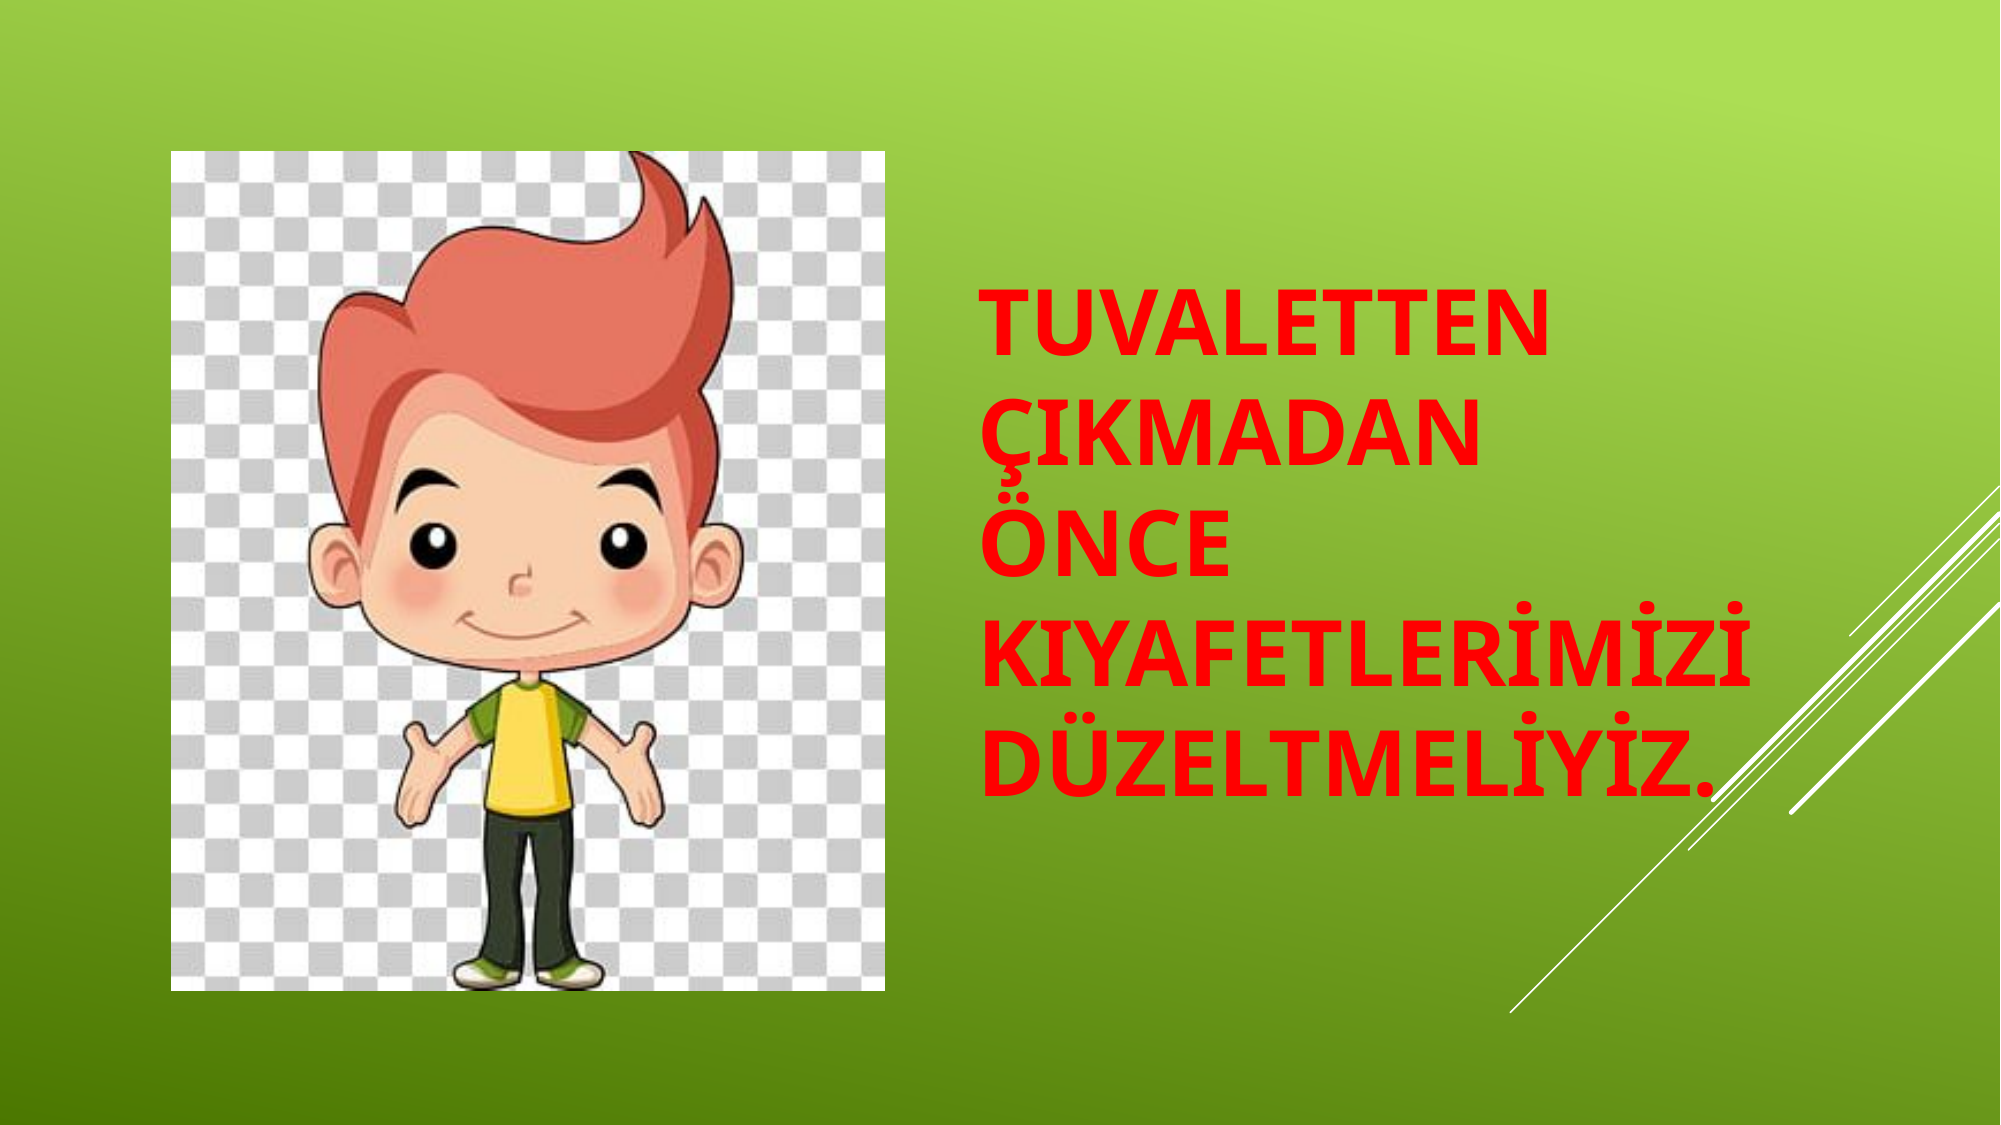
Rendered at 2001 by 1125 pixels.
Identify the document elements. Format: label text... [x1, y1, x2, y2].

picture [171, 151, 885, 992]
title TUVALETTEN ÇIKMADAN ÖNCE KIYAFETLERİMİZİ DÜZELTMELİYİZ. [962, 189, 1908, 889]
